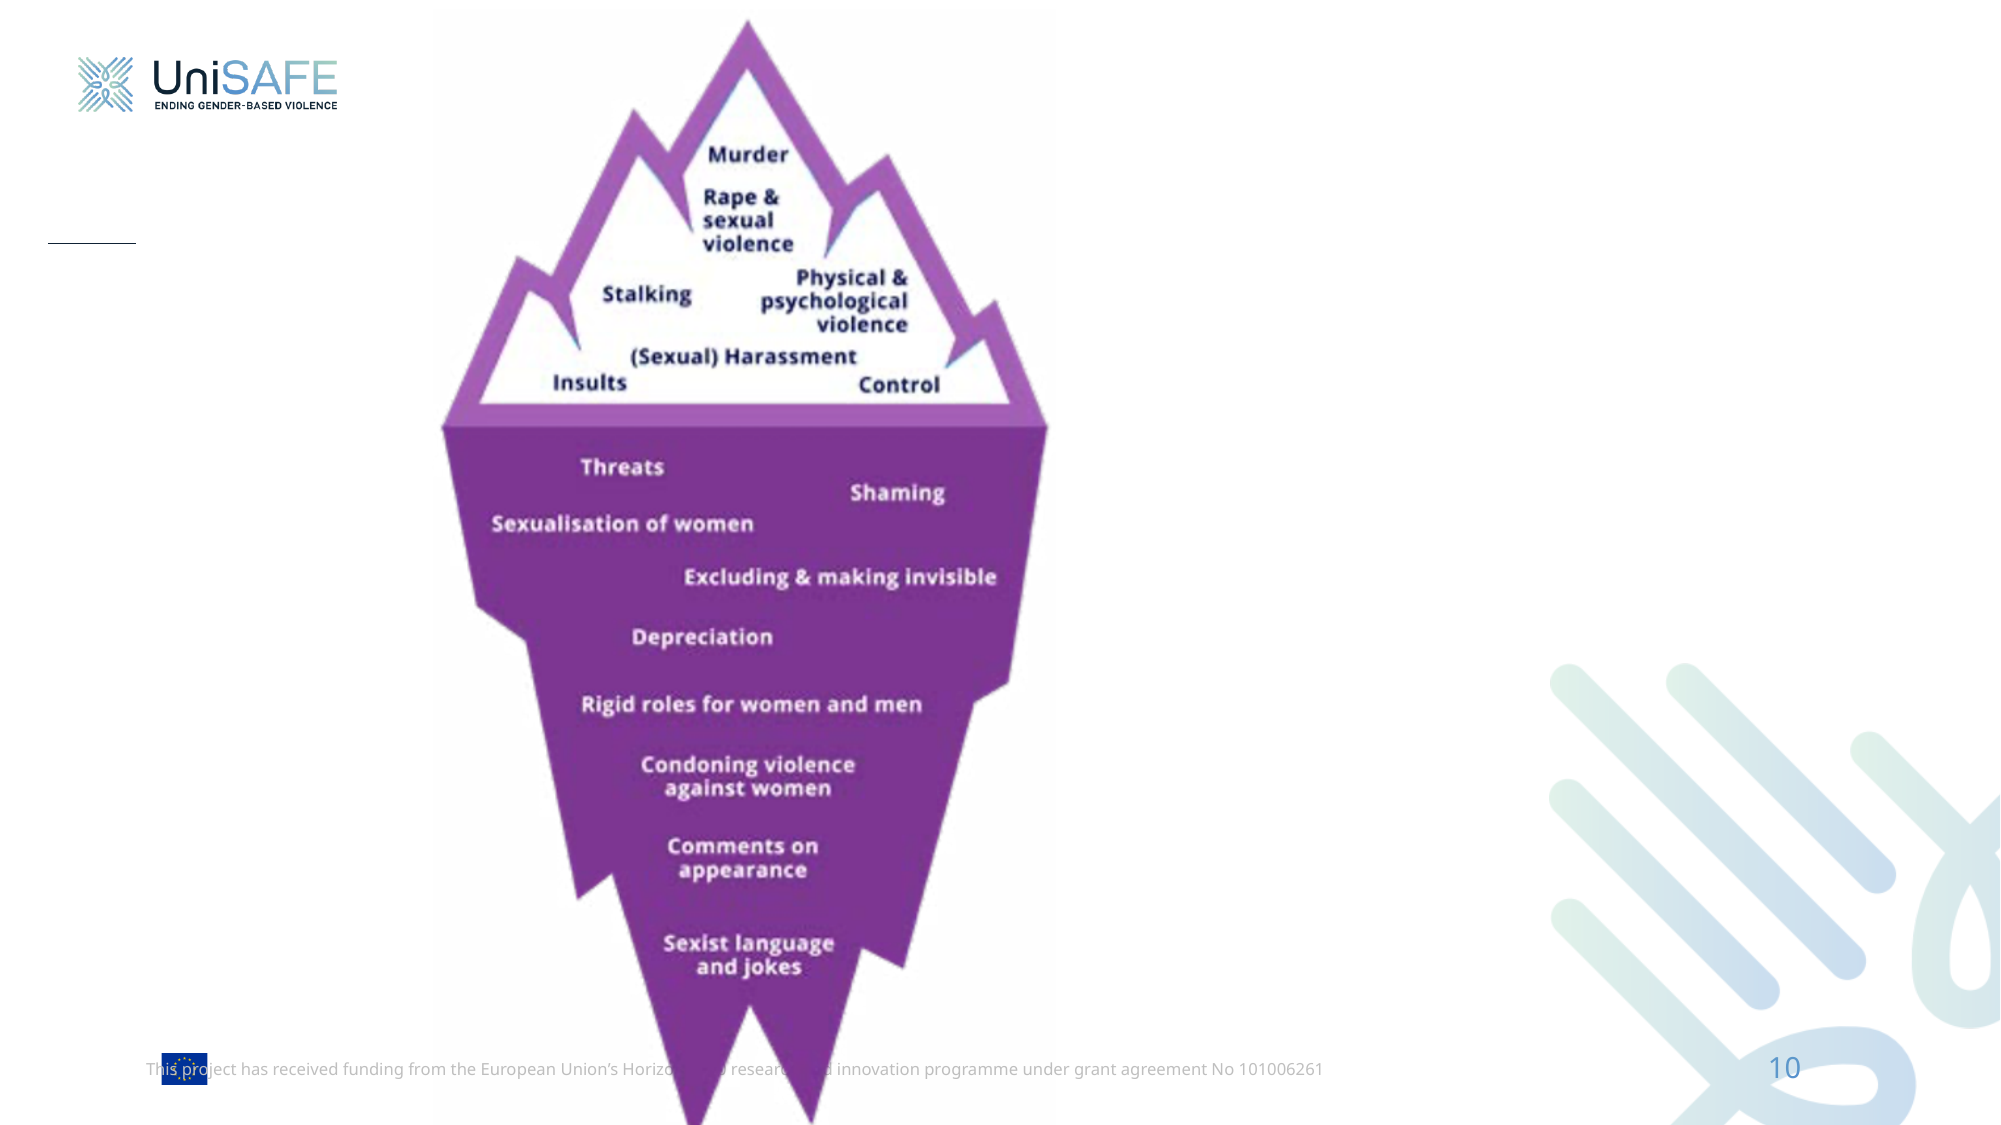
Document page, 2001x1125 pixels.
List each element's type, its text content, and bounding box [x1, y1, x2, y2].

slide_number 10 [1366, 1038, 1817, 1099]
picture [431, 9, 1058, 1125]
picture [78, 57, 337, 112]
